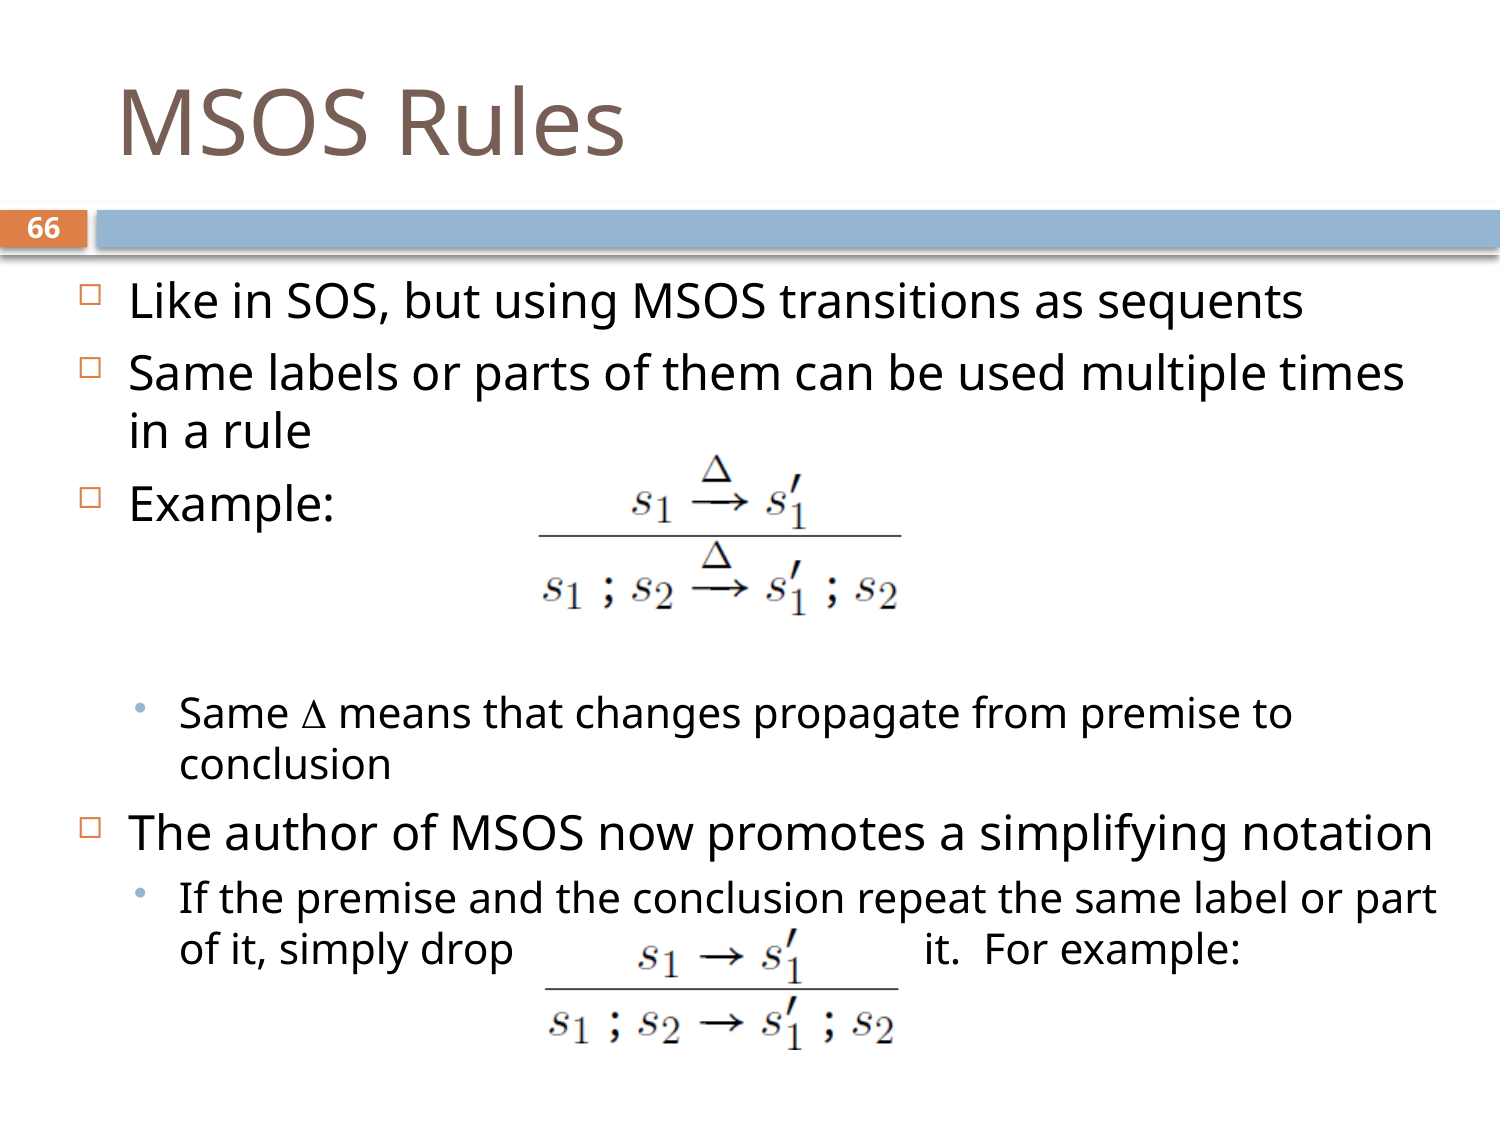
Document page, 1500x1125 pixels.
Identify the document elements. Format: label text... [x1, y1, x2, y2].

list Like in SOS, but using MSOS transitions as sequents Same labels or parts of them can be used multiple times in a rule Example: Same  means that changes propagate from premise to conclusion The author of MSOS now promotes a simplifying notation If the premise and the conclusion repeat the same label or part of it, simply drop that label or part of it. For example: [62, 262, 1463, 1000]
picture [524, 442, 912, 617]
slide_number 66 [0, 208, 88, 249]
title MSOS Rules [100, 37, 1438, 200]
picture [524, 924, 919, 1051]
